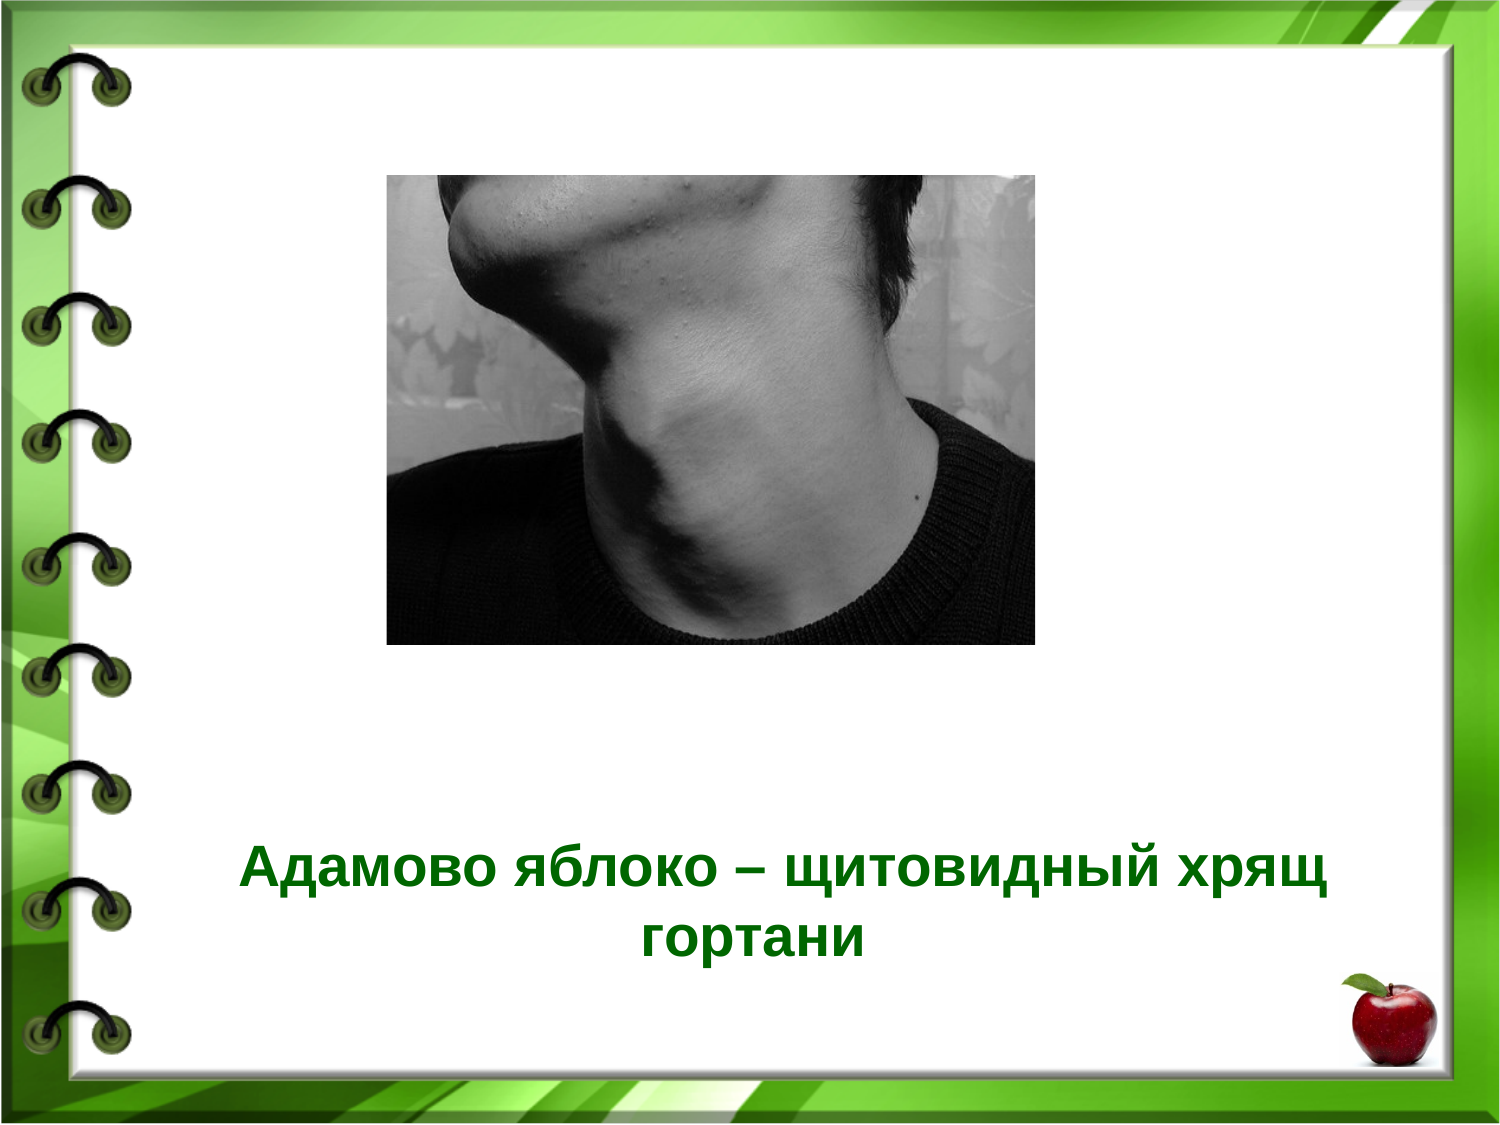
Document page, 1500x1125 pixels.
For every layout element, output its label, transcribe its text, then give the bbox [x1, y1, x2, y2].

text_box [64, 597, 1199, 673]
text_box Адамово яблоко – щитовидный хрящ гортани [117, 820, 1407, 975]
picture [0, 0, 1500, 1125]
